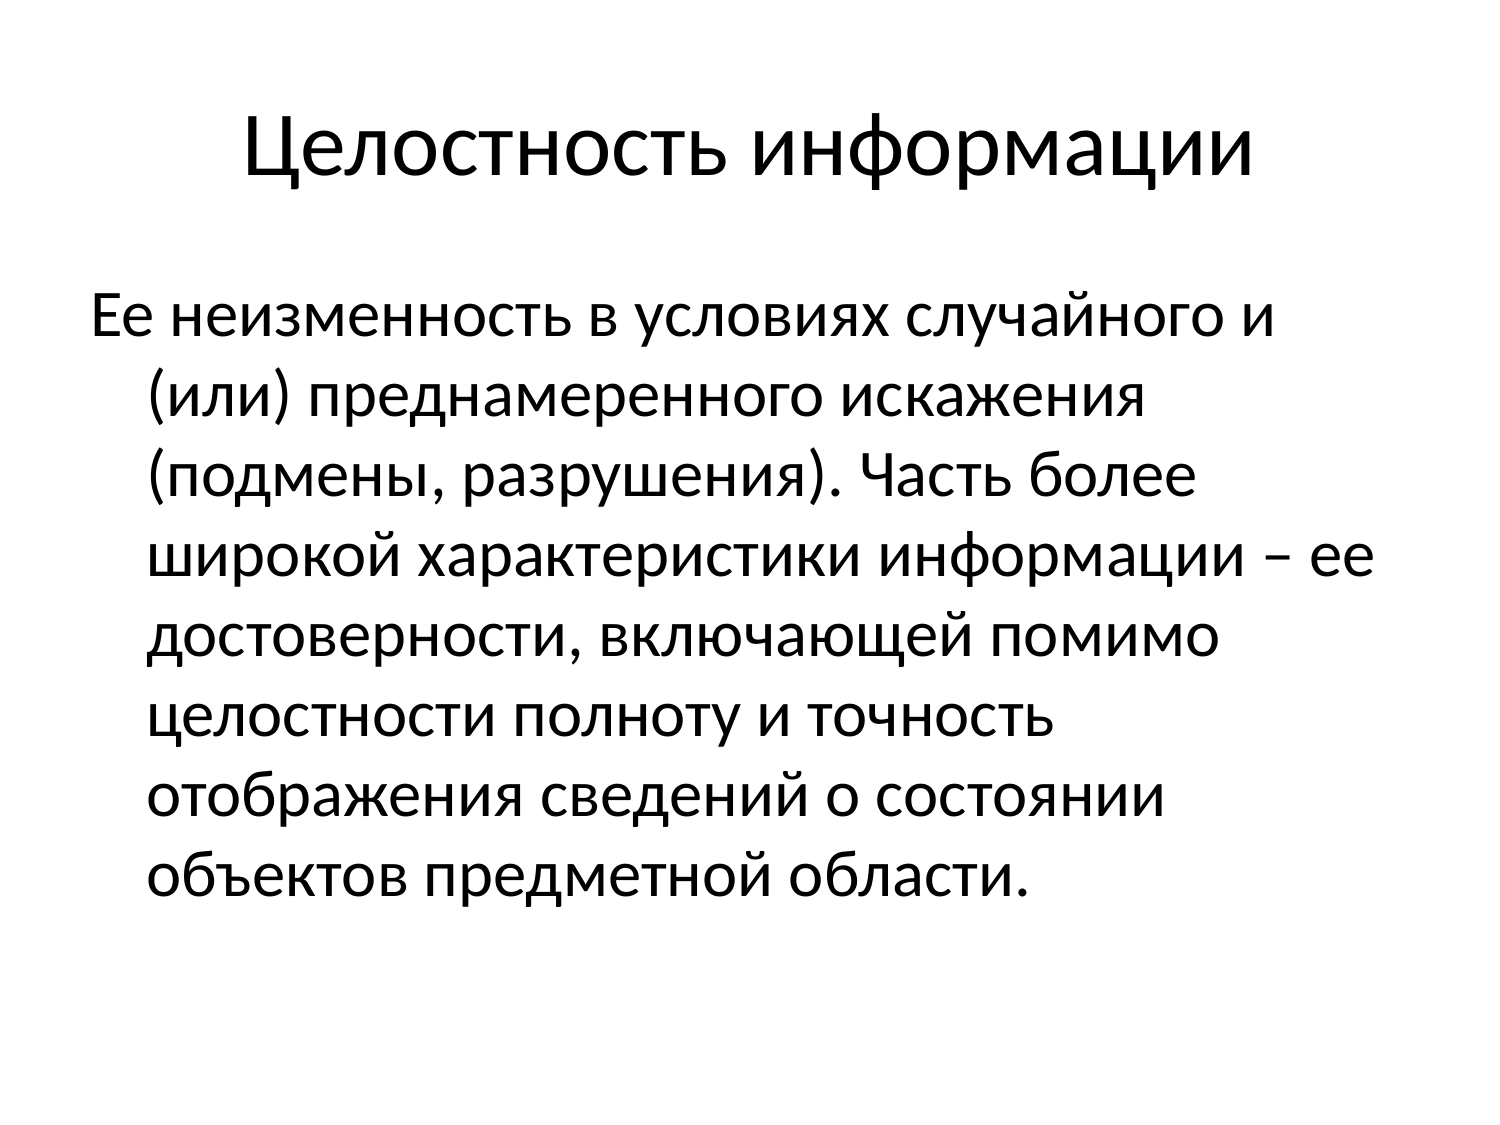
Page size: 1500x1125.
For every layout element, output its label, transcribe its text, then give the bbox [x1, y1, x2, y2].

title Целостность информации [75, 45, 1425, 233]
list Ее неизменность в условиях случайного и (или) преднамеренного искажения (подмены, разрушения). Часть более широкой характеристики информации – ее достоверности, включающей помимо целостности полноту и точность отображения сведений о состоянии объектов предметной области. [75, 262, 1425, 1005]
